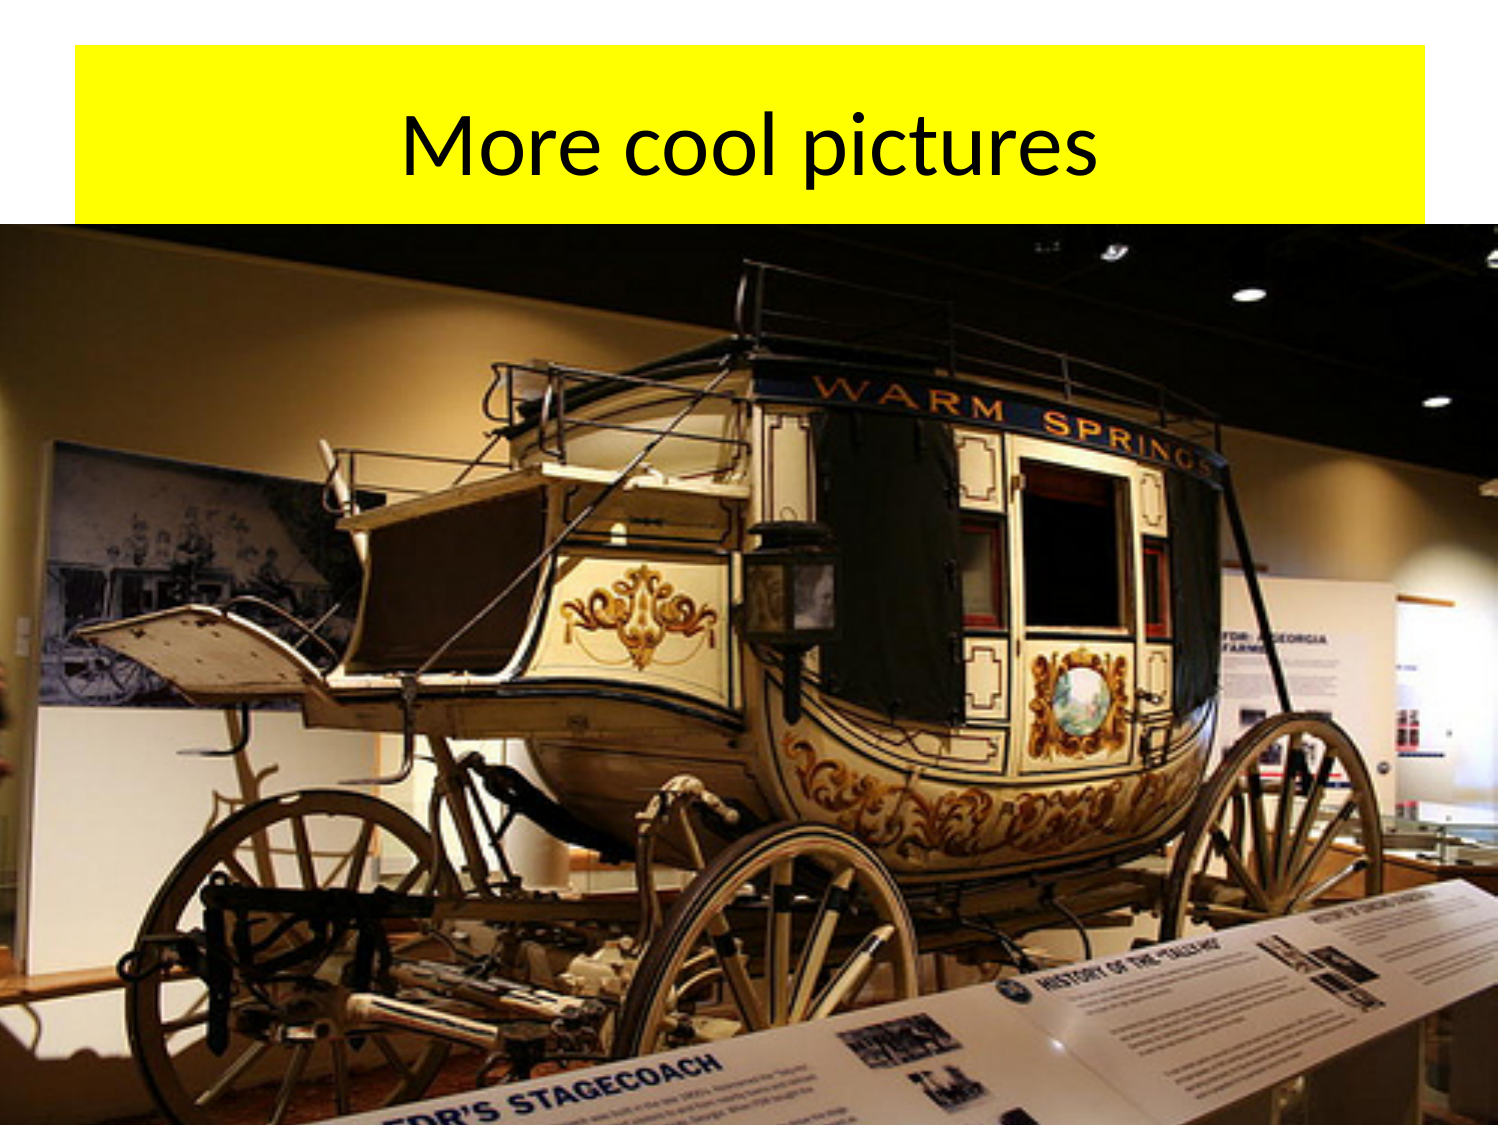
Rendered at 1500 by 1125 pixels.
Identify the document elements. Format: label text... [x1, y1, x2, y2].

title More cool pictures [75, 45, 1425, 223]
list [0, 224, 1498, 1125]
